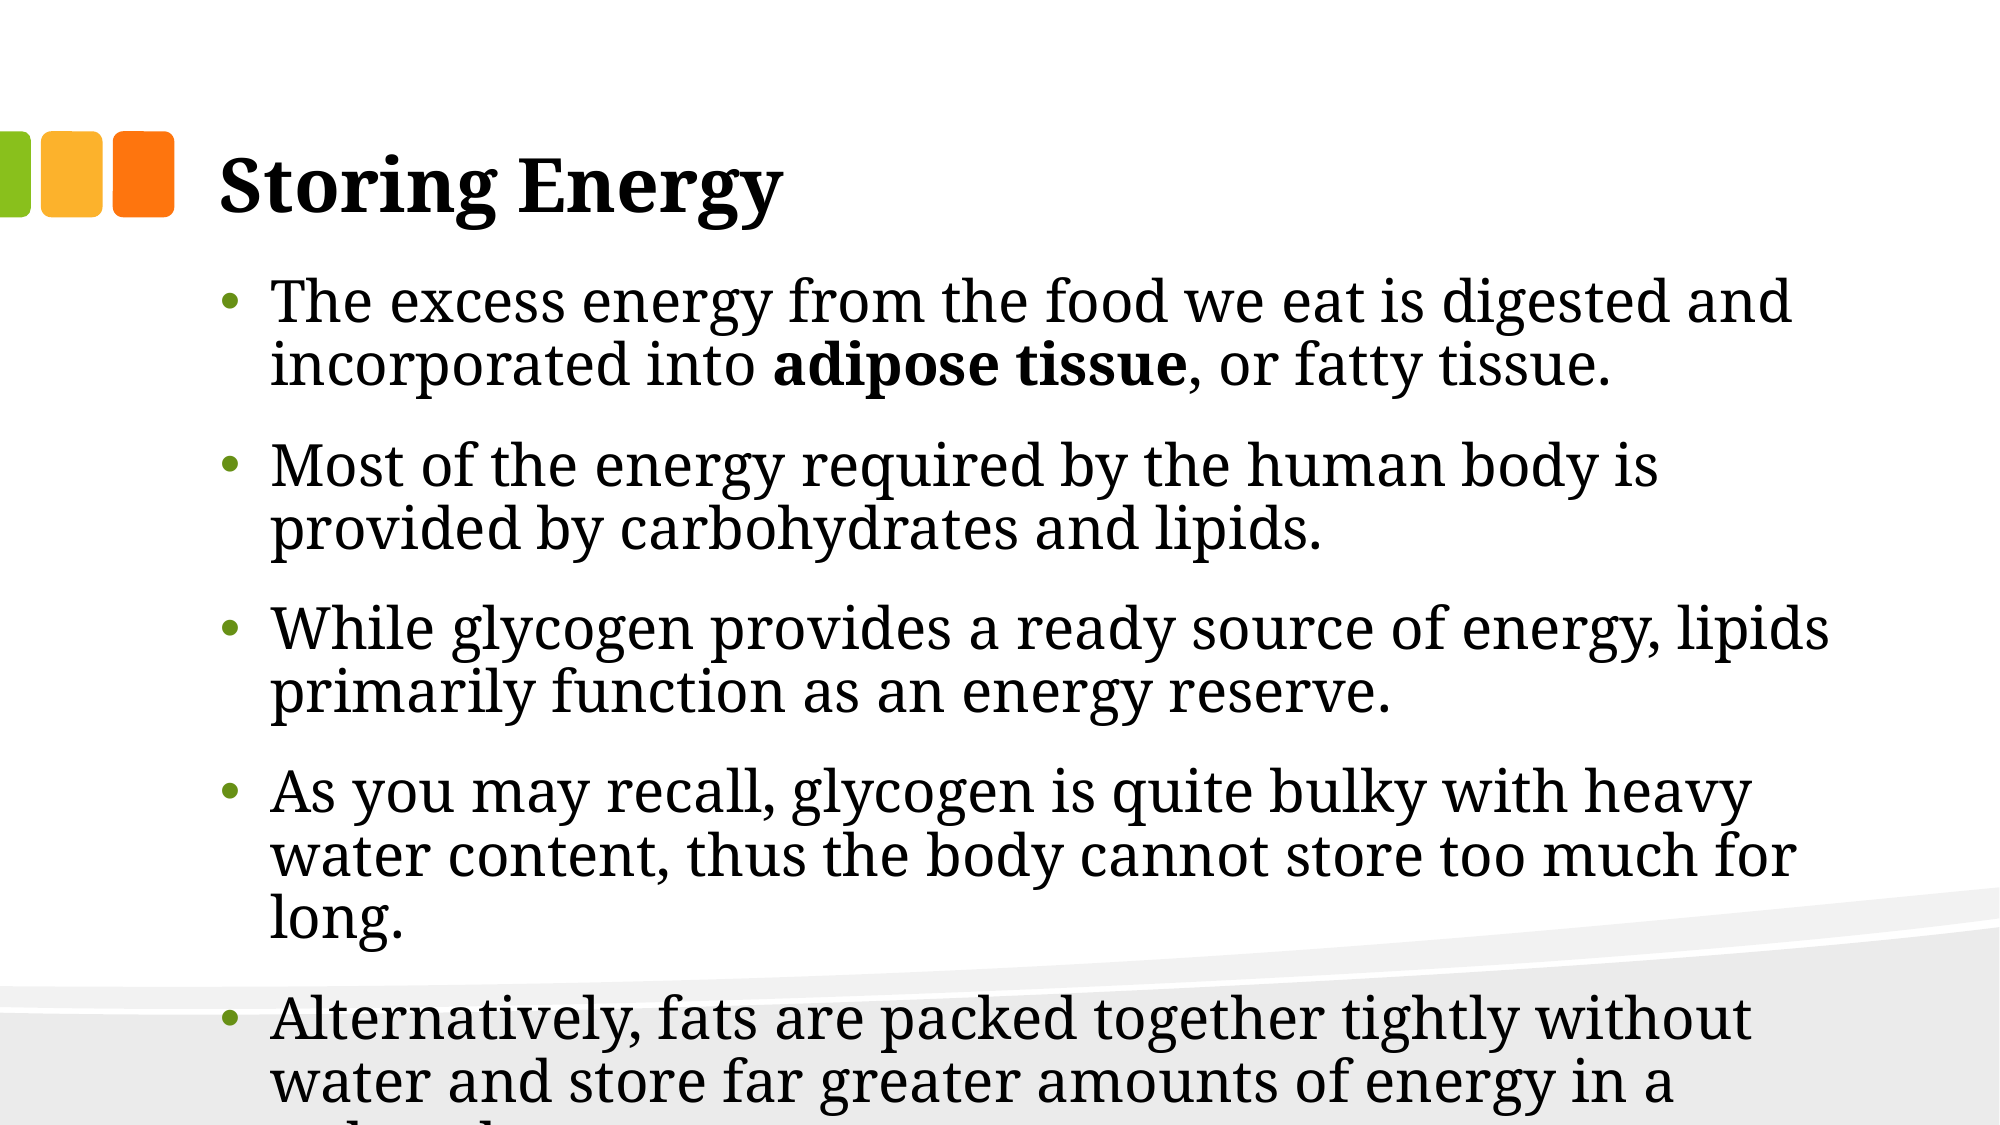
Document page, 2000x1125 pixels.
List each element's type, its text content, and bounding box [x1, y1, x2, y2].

list The excess energy from the food we eat is digested and incorporated into adipose tissue, or fatty tissue. Most of the energy required by the human body is provided by carbohydrates and lipids. While glycogen provides a ready source of energy, lipids primarily function as an energy reserve. As you may recall, glycogen is quite bulky with heavy water content, thus the body cannot store too much for long. Alternatively, fats are packed together tightly without water and store far greater amounts of energy in a reduced space. [199, 262, 1900, 1063]
title Storing Energy [199, 24, 1800, 238]
